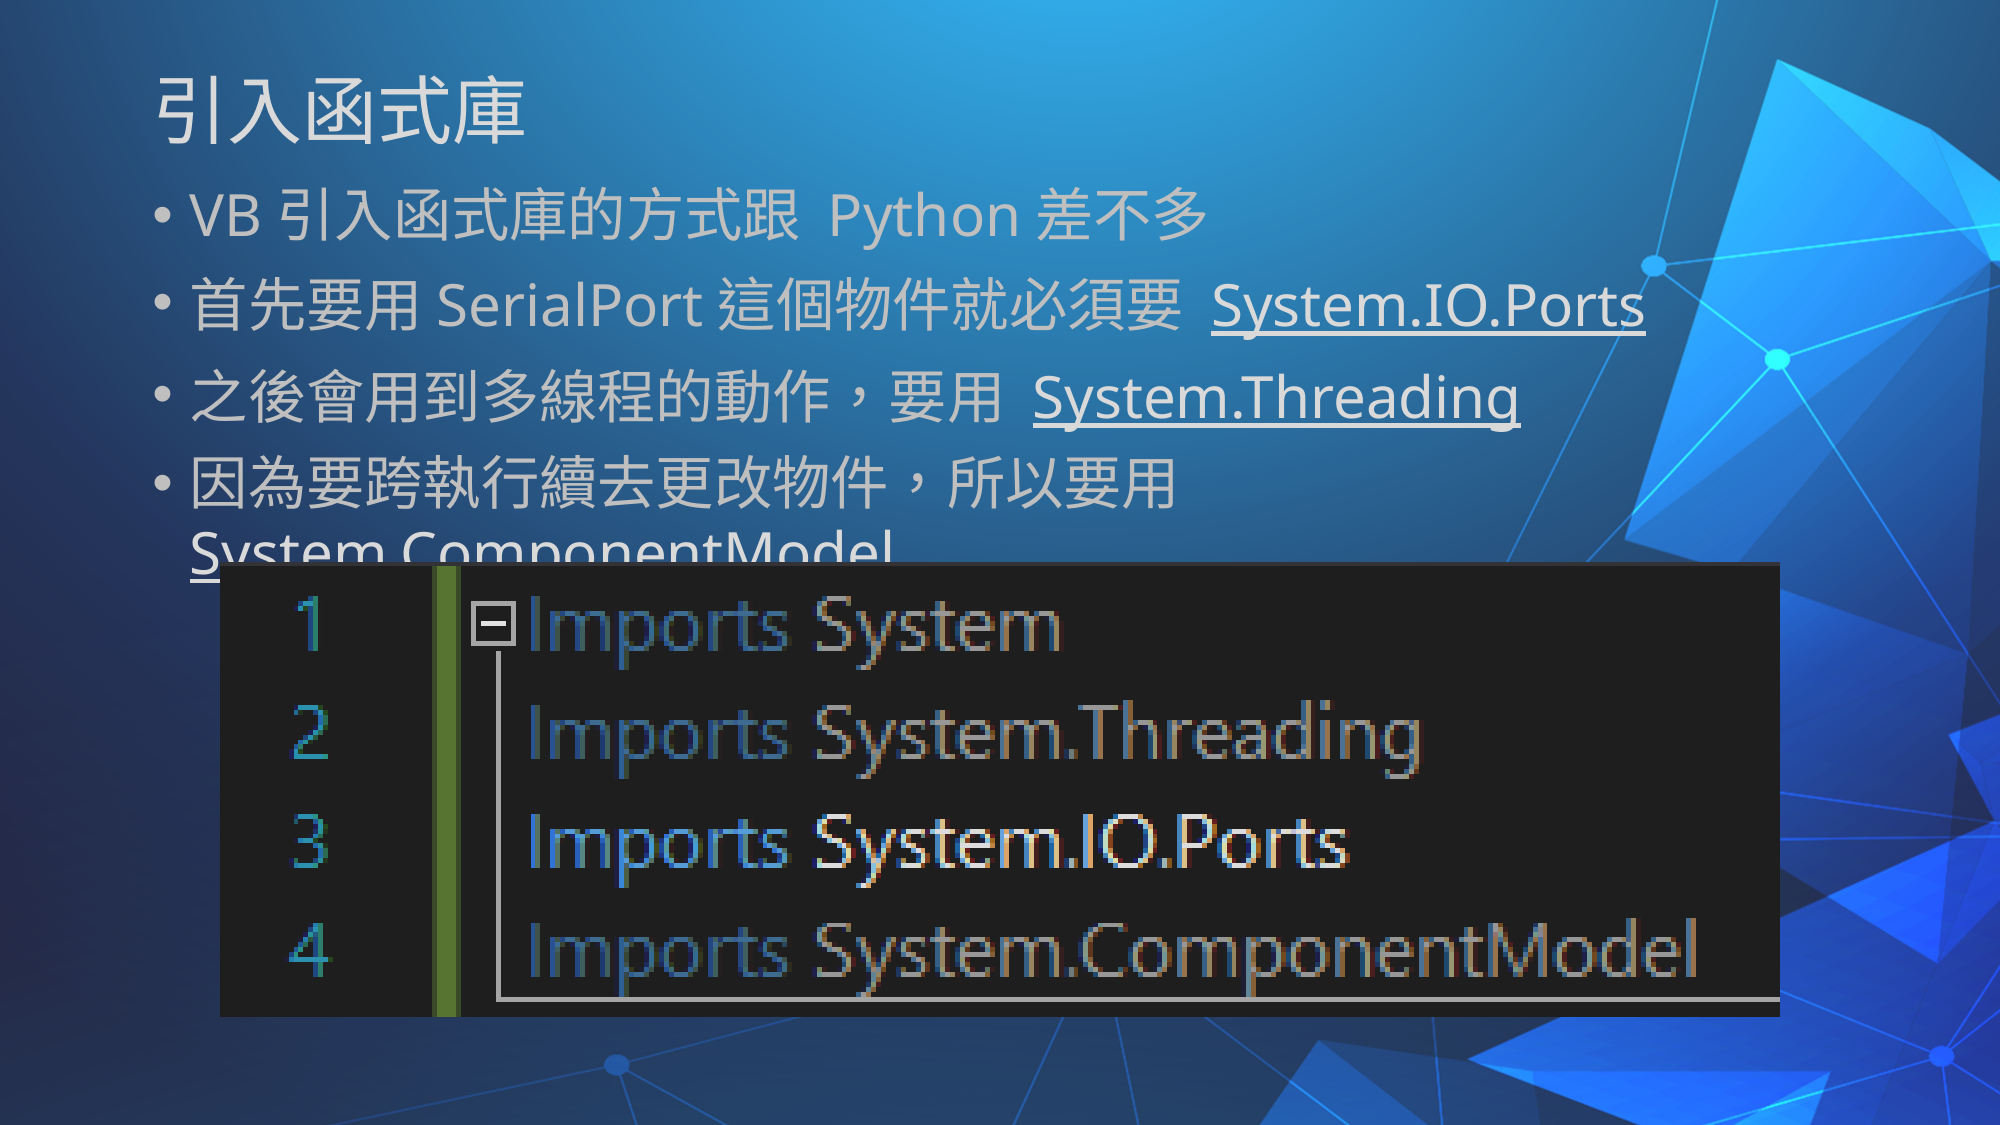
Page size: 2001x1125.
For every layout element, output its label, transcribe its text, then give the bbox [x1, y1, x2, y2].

title 引入函式庫 [137, 59, 1863, 170]
list VB引入函式庫的方式跟 Python差不多 首先要用SerialPort這個物件就必須要 System.IO.Ports 之後會用到多線程的動作，要用 System.Threading 因為要跨執行續去更改物件，所以要用 System.ComponentModel [137, 178, 1863, 1066]
picture [220, 562, 1780, 1017]
